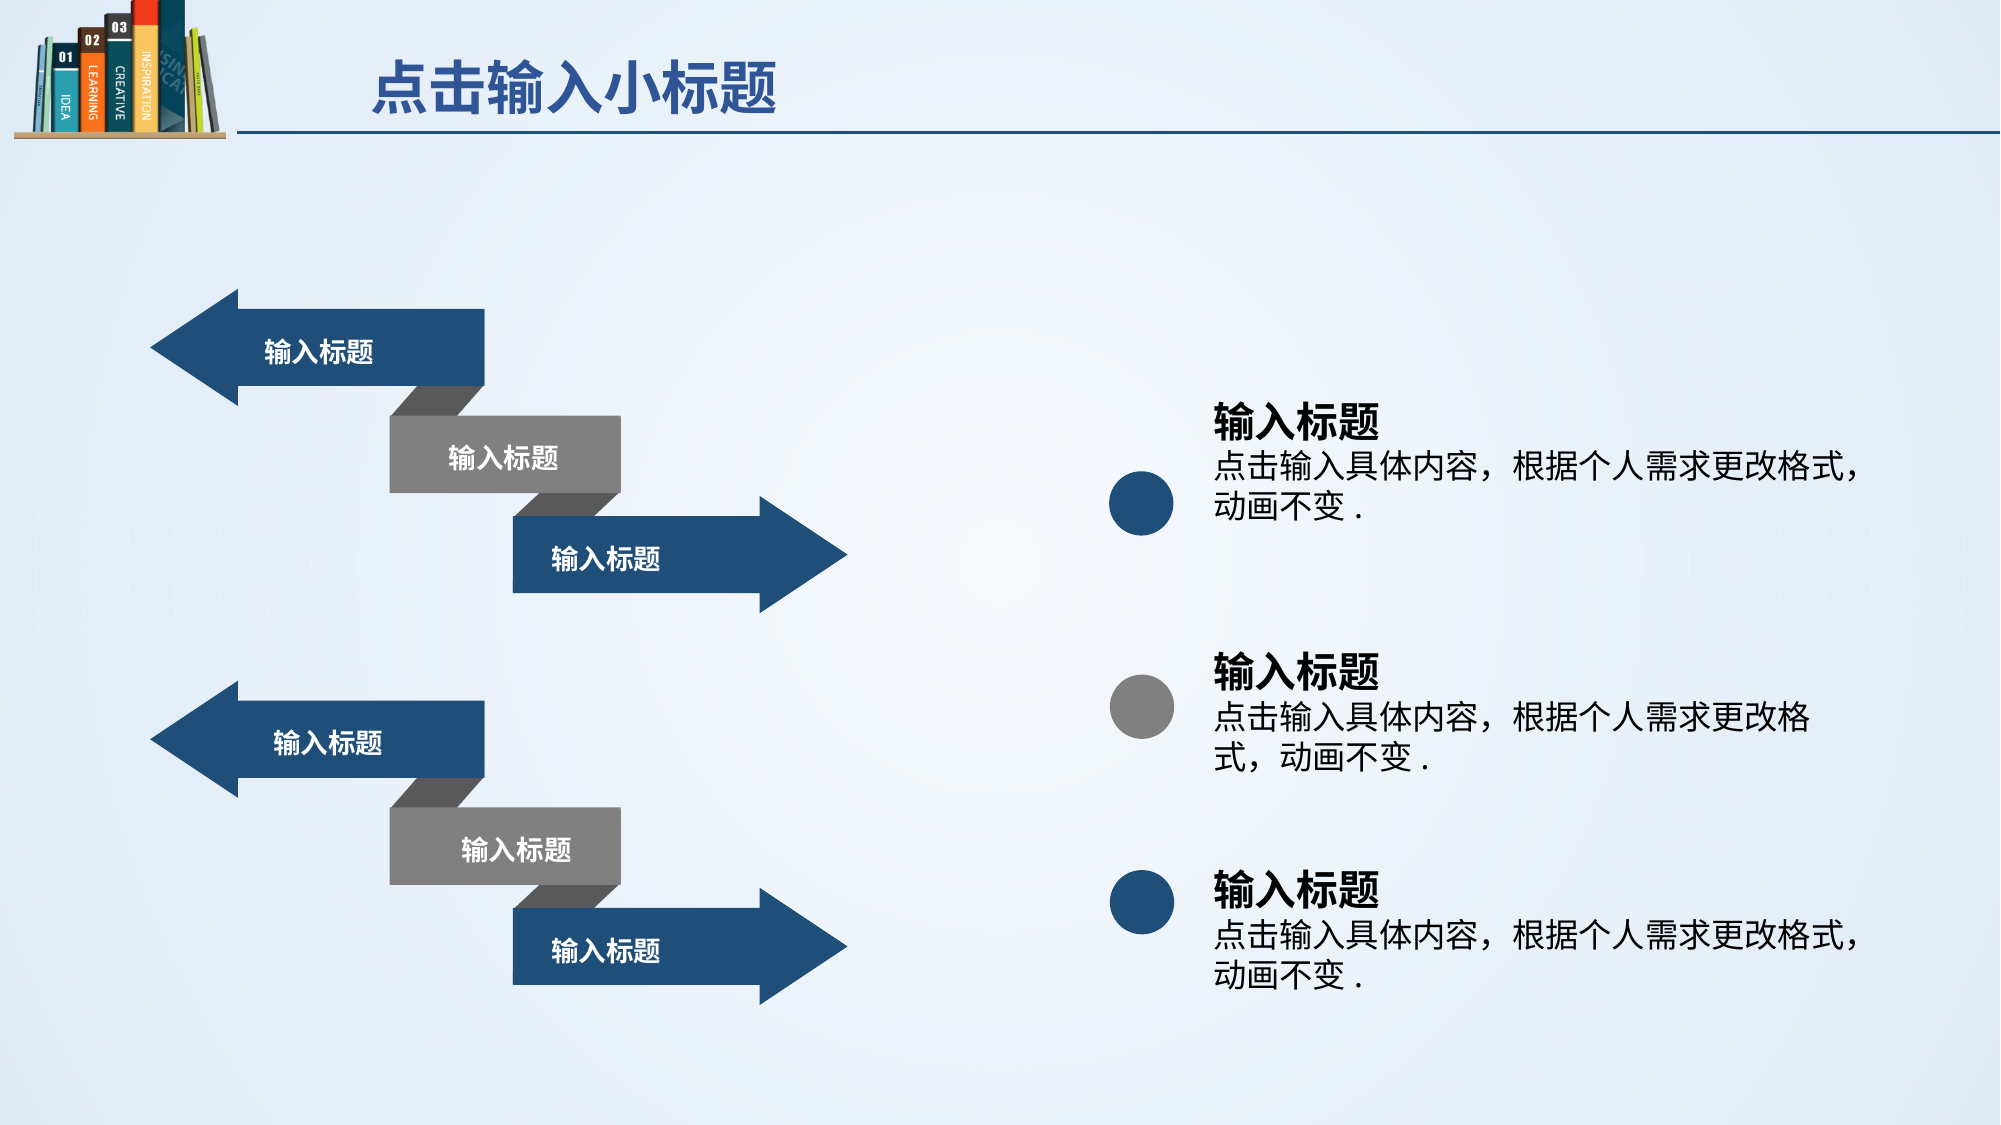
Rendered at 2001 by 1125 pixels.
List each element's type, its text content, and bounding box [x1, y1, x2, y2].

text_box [150, 288, 848, 614]
text_box 输入标题 点击输入具体内容，根据个人需求更改格式，动画不变. [1198, 856, 1865, 1002]
text_box [1108, 673, 1176, 740]
text_box 输入标题 点击输入具体内容，根据个人需求更改格式，动画不变. [1198, 638, 1850, 784]
text_box [1108, 470, 1175, 537]
picture [14, 0, 226, 139]
text_box 输入标题 点击输入具体内容，根据个人需求更改格式，动画不变. [1198, 388, 1864, 533]
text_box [150, 680, 848, 1006]
picture [169, 59, 175, 67]
text_box 点击输入小标题 [355, 43, 812, 129]
text_box [1108, 869, 1176, 936]
